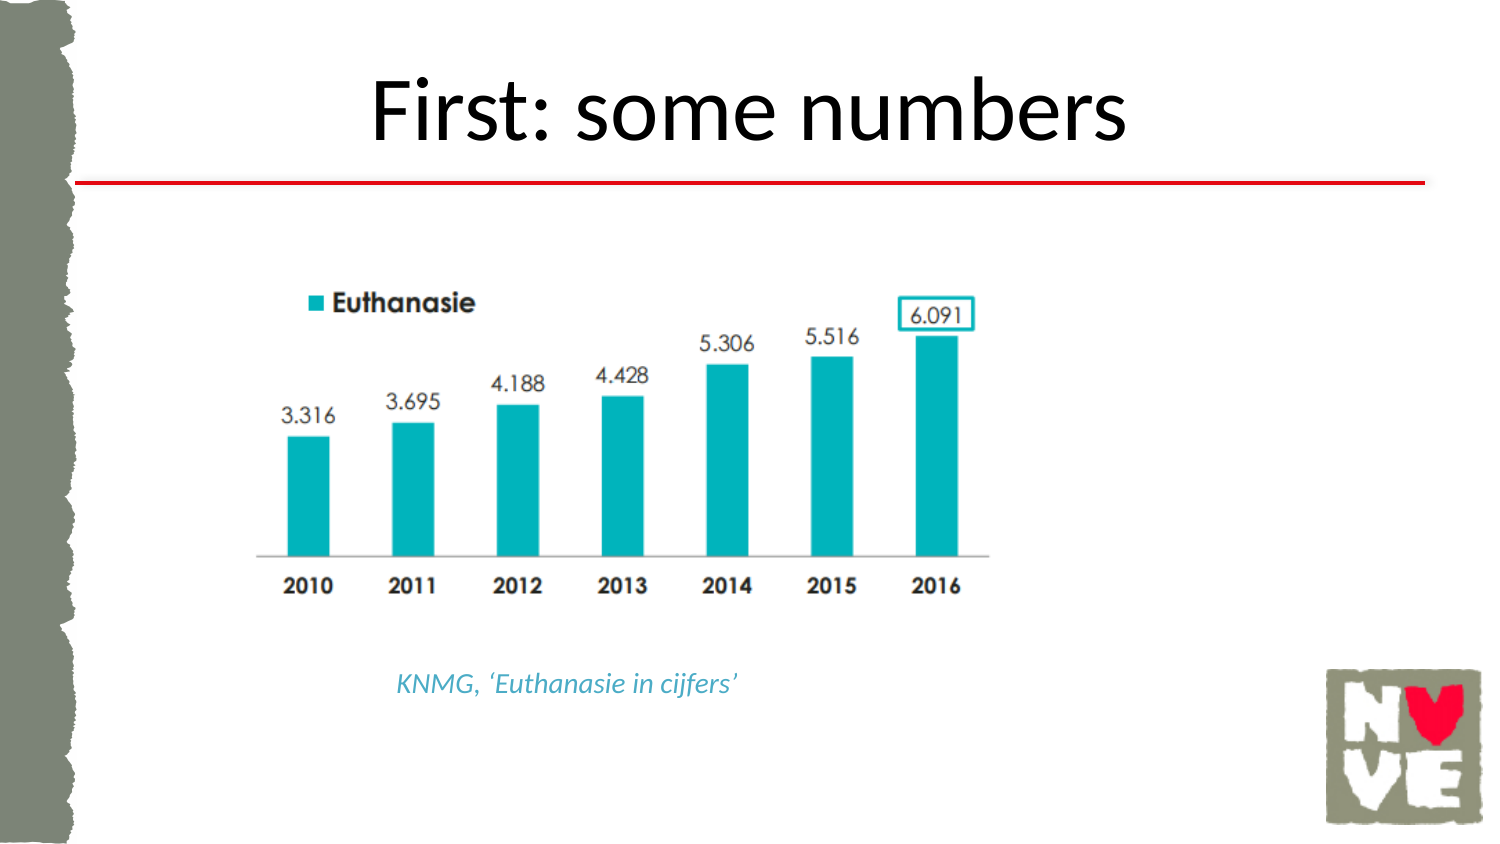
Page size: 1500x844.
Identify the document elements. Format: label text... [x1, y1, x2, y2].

list KNMG, ‘Euthanasie in cijfers’ [75, 196, 1425, 754]
picture [1326, 669, 1483, 825]
title First: some numbers [75, 33, 1425, 175]
picture [229, 232, 1011, 621]
picture [0, 0, 77, 844]
